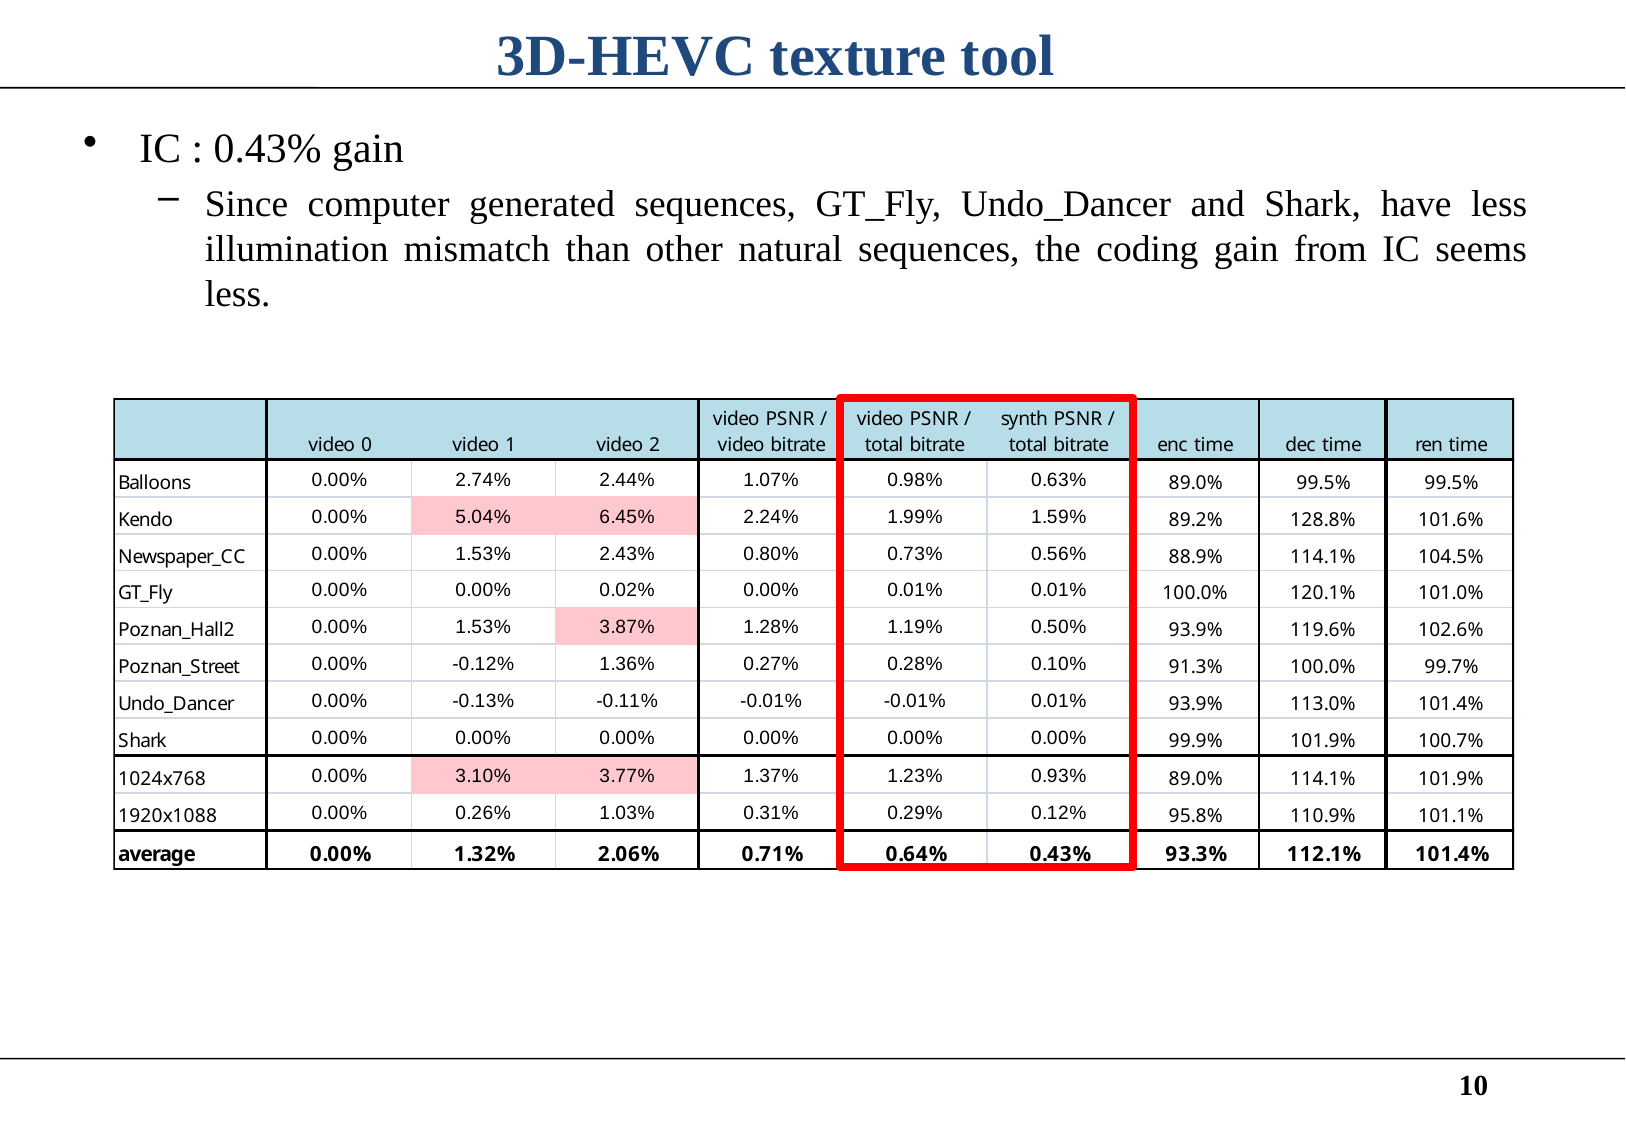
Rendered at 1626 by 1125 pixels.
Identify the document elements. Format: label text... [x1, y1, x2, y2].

list IC : 0.43% gain Since computer generated sequences, GT_Fly, Undo_Dancer and Shark, have less illumination mismatch than other natural sequences, the coding gain from IC seems less. [68, 113, 1544, 1005]
slide_number 10 [1403, 1058, 1544, 1106]
title 3D-HEVC texture tool [68, 9, 1484, 94]
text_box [113, 398, 1516, 872]
